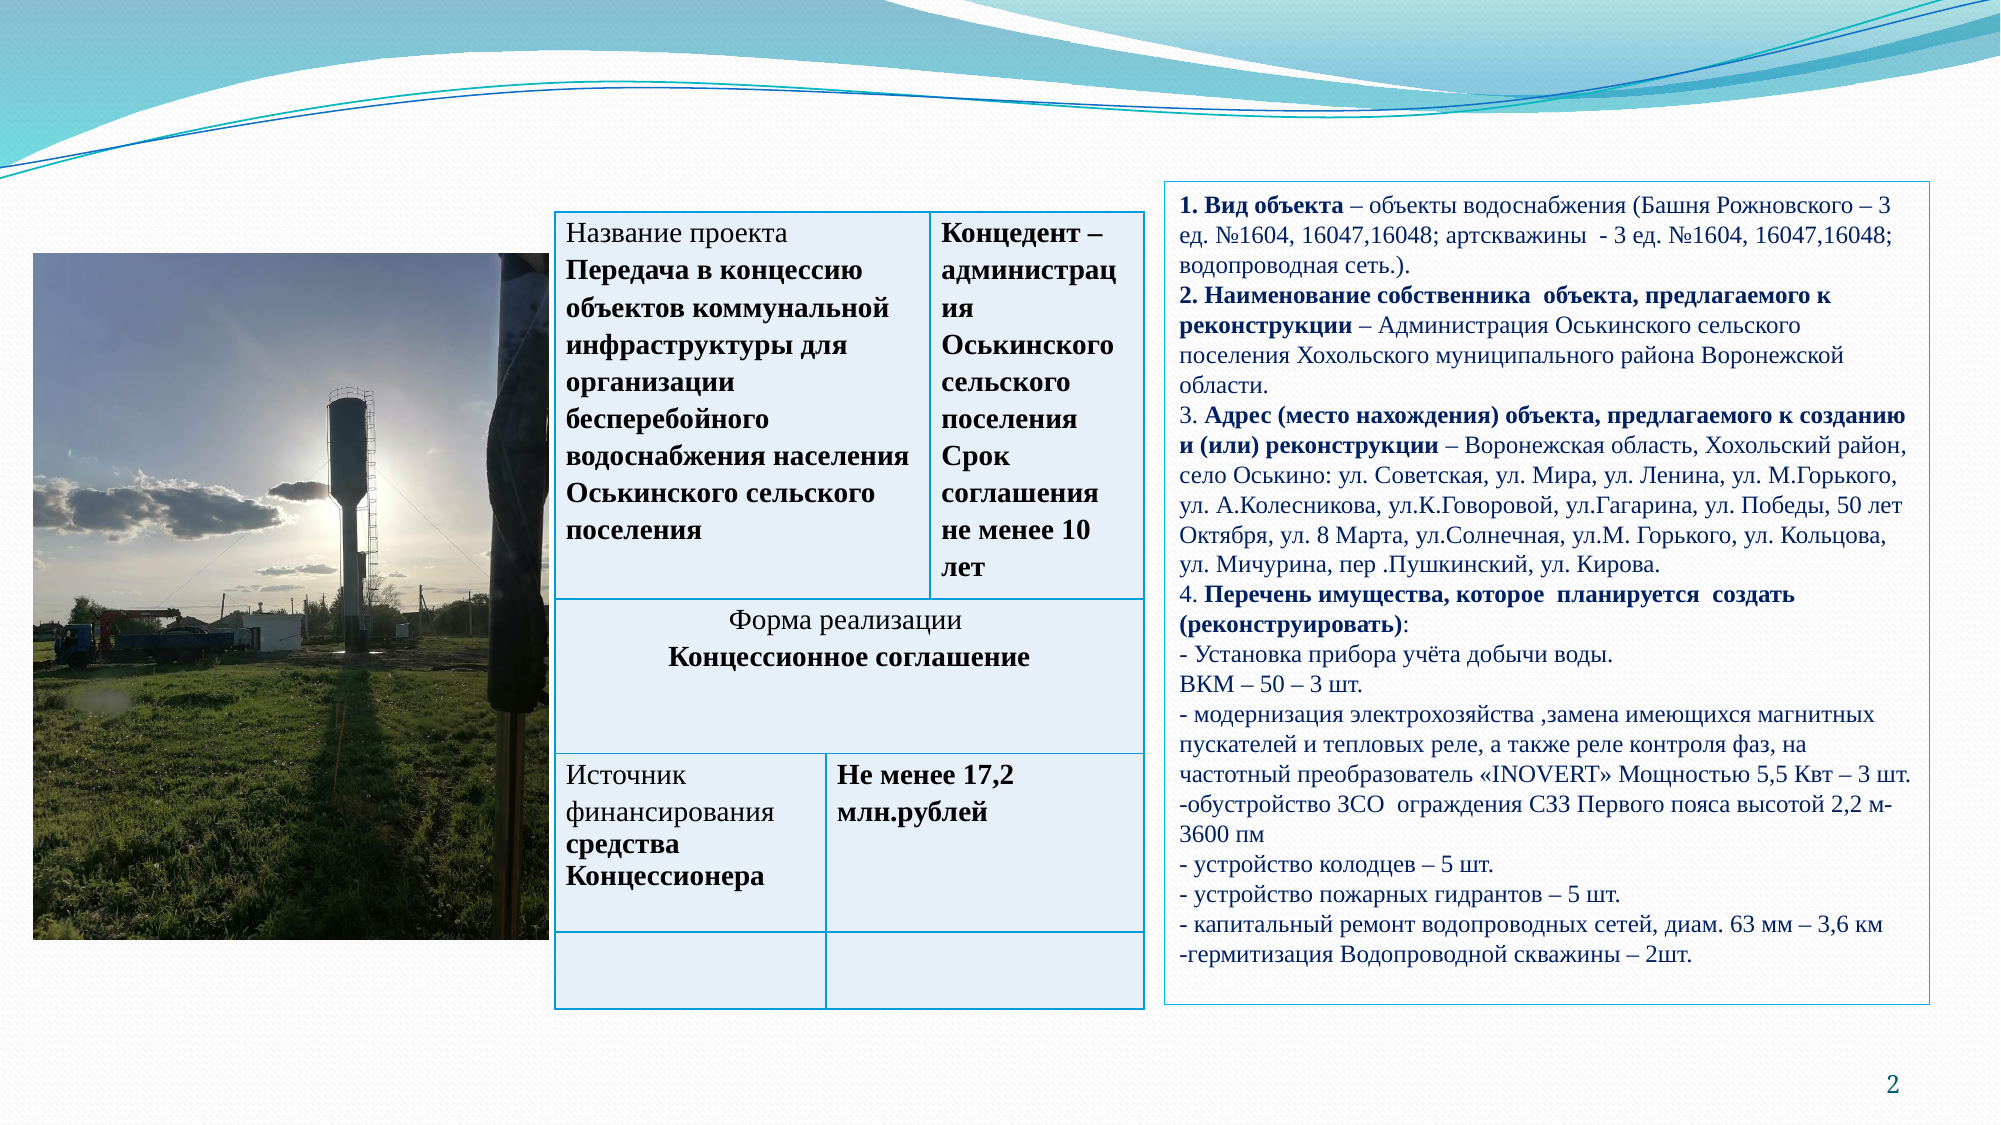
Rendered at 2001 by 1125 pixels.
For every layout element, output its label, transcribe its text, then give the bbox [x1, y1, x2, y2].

table_header Название проекта Передача в концессию объектов коммунальной инфраструктуры для организации бесперебойного водоснабжения населения Оськинского сельского поселения [556, 213, 929, 598]
table_header Концедент – администрация Оськинского сельского поселения Срок соглашения не менее 10 лет [931, 213, 1143, 598]
picture [33, 252, 549, 941]
table_cell [827, 933, 1143, 1008]
table_cell Источник финансирования средства Концессионера [556, 754, 825, 931]
table_cell Форма реализации Концессионное соглашение [556, 600, 1143, 753]
text_box 1. Вид объекта – объекты водоснабжения (Башня Рожновского – 3 ед. №1604, 16047,16048; артскважины - 3 ед. №1604, 16047,16048; водопроводная сеть.). 2. Наименование собственника объекта, предлагаемого к реконструкции – Администрация Оськинского сельского поселения Хохольского муниципального района Воронежской области. 3. Адрес (место нахождения) объекта, предлагаемого к созданию и (или) реконструкции – Воронежская область, Хохольский район, село Оськино: ул. Советская, ул. Мира, ул. Ленина, ул. М.Горького, ул. А.Колесникова, ул.К.Говоровой, ул.Гагарина, ул. Победы, 50 лет Октября, ул. 8 Марта, ул.Солнечная, ул.М. Горького, ул. Кольцова, ул. Мичурина, пер .Пушкинский, ул. Кирова. 4. Перечень имущества, которое планируется создать (реконструировать): - Установка прибора учёта добычи воды. ВКМ – 50 – 3 шт. - модернизация электрохозяйства ,замена имеющихся магнитных пускателей и тепловых реле, а также реле контроля фаз, на частотный преобразователь «INOVERT» Мощностью 5,5 Квт – 3 шт. -обустройство ЗСО ограждения СЗЗ Первого пояса высотой 2,2 м- 3600 пм - устройство колодцев – 5 шт. - устройство пожарных гидрантов – 5 шт. - капитальный ремонт водопроводных сетей, диам. 63 мм – 3,6 км -гермитизация Водопроводной скважины – 2шт. [1164, 181, 1930, 1005]
table_cell [556, 933, 825, 1008]
table_cell Не менее 17,2 млн.рублей [827, 754, 1143, 931]
slide_number 2 [1733, 1042, 1900, 1103]
